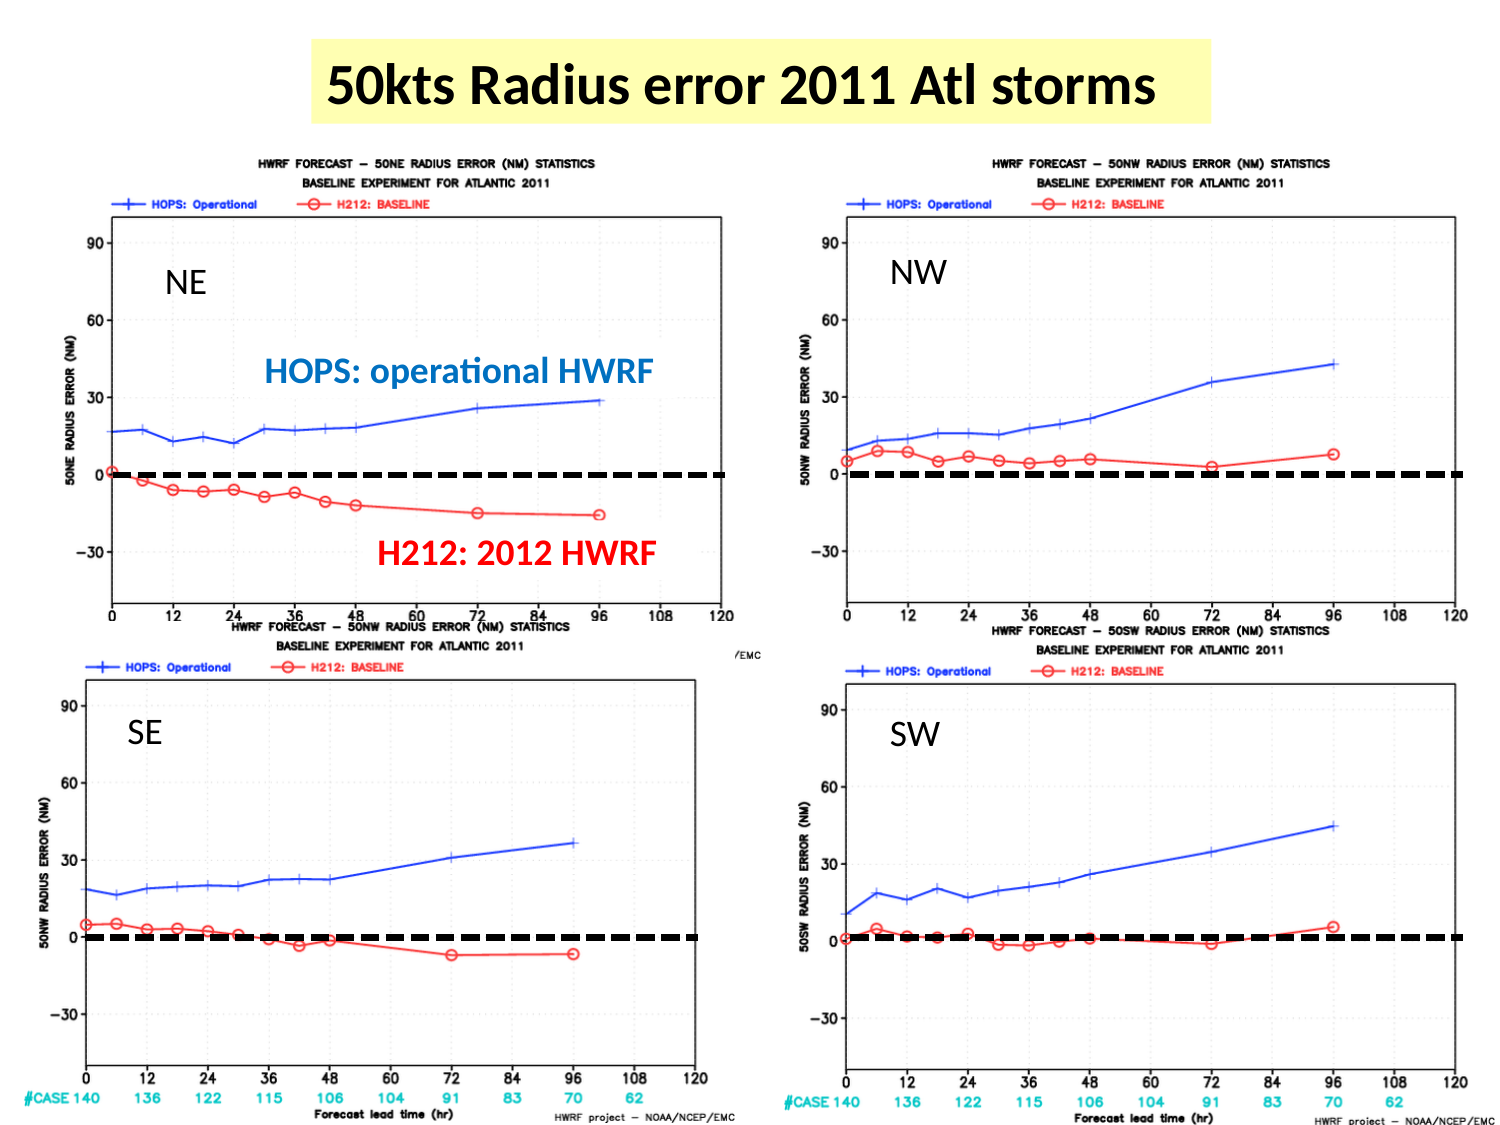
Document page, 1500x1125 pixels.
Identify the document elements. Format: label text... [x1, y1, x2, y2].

picture [784, 157, 1496, 1125]
picture [24, 158, 762, 1123]
text_box 50kts Radius error 2011 Atl storms [311, 38, 1212, 124]
